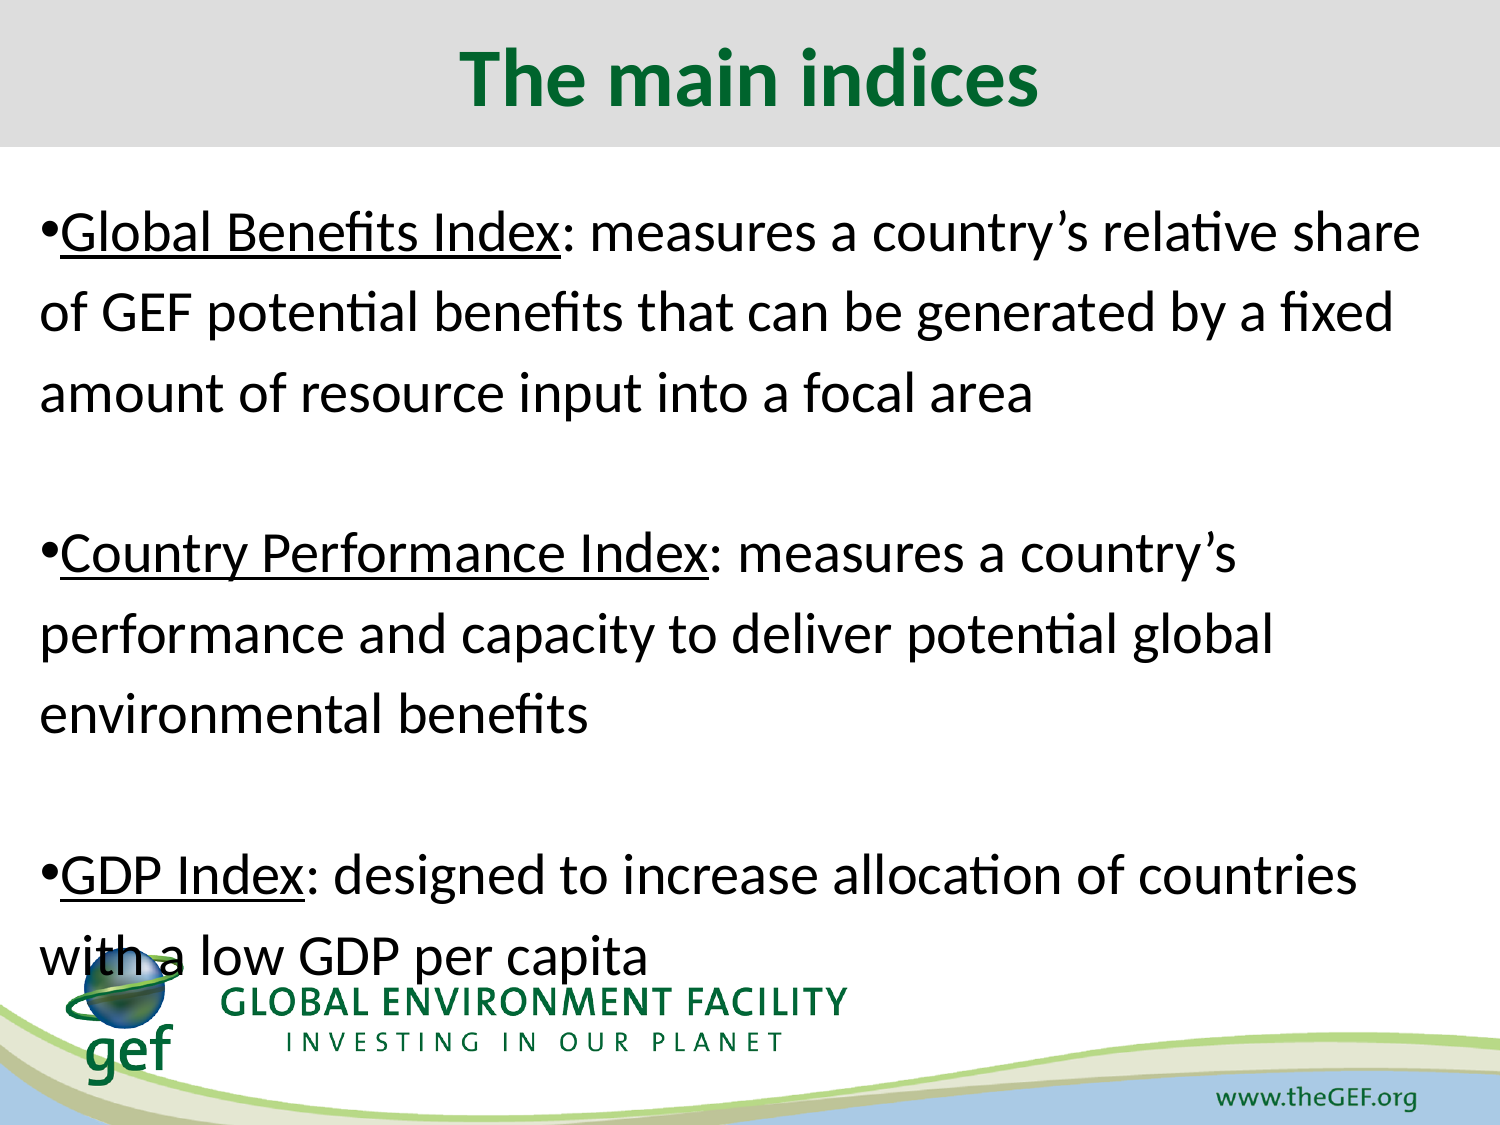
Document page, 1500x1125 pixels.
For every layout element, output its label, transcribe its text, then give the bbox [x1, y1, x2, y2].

picture [0, 920, 1500, 1125]
list Global Benefits Index: measures a country’s relative share of GEF potential benefits that can be generated by a fixed amount of resource input into a focal area Country Performance Index: measures a country’s performance and capacity to deliver potential global environmental benefits GDP Index: designed to increase allocation of countries with a low GDP per capita [24, 174, 1476, 1088]
text_box The main indices [0, 0, 1500, 147]
